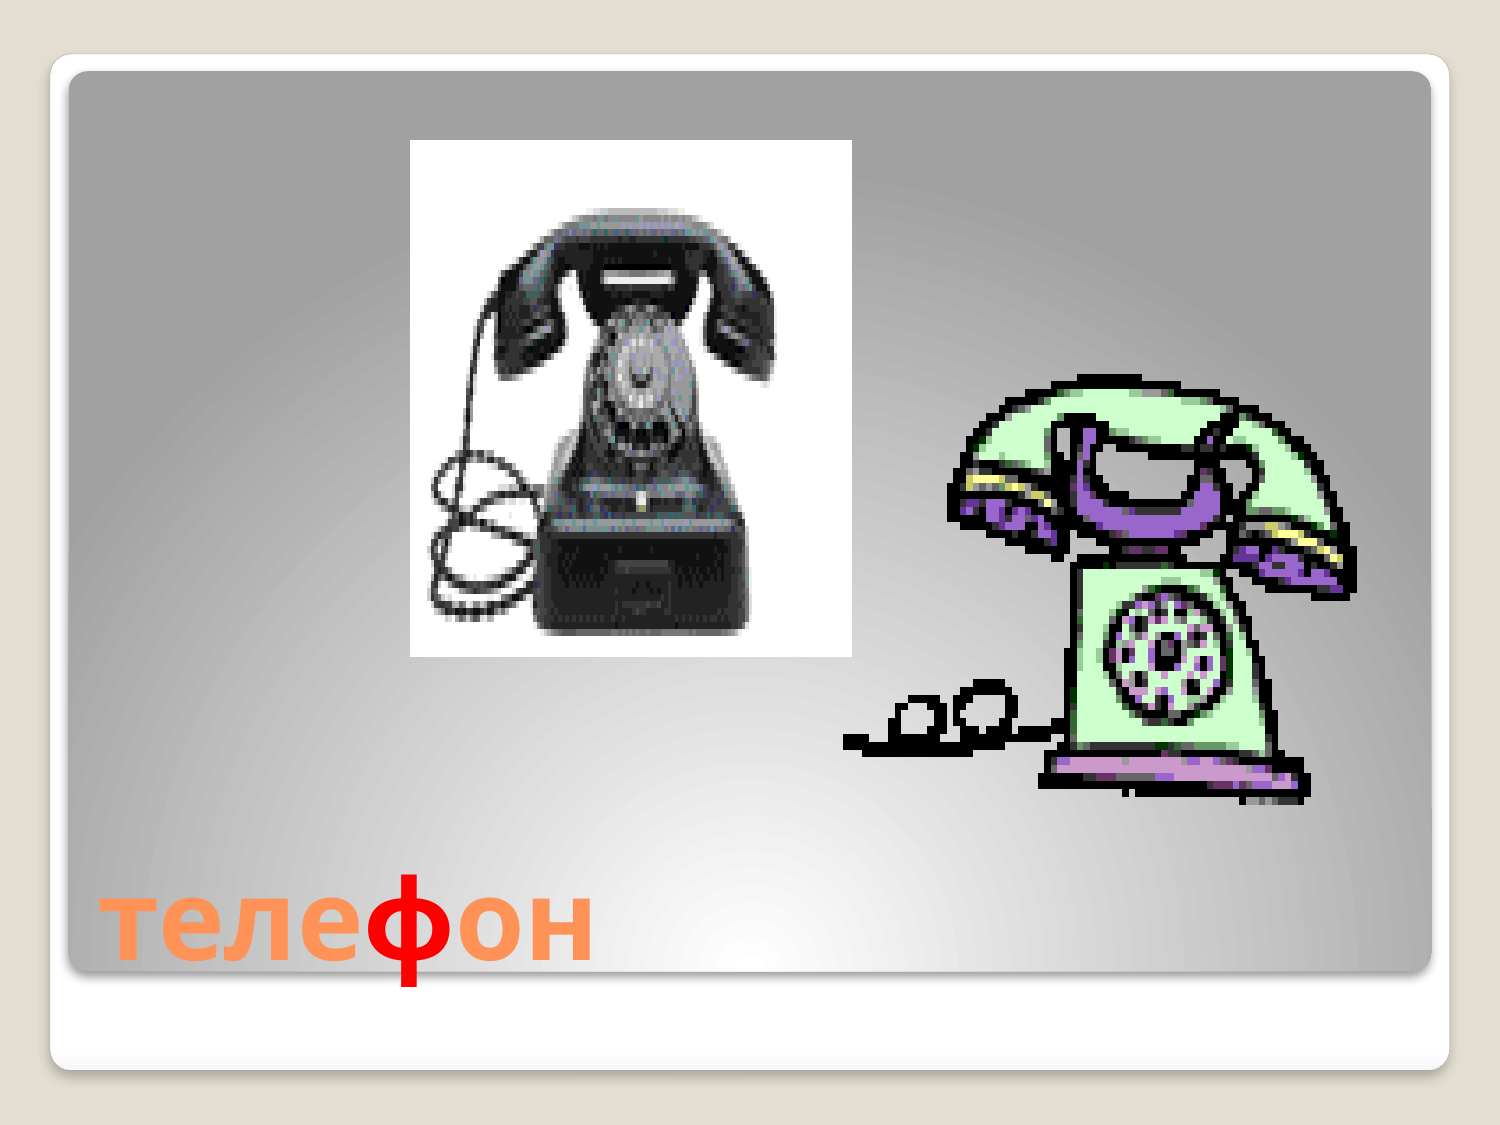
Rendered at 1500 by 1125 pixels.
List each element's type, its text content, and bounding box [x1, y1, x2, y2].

title телефон [82, 817, 1425, 990]
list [409, 140, 852, 657]
picture [843, 374, 1357, 805]
